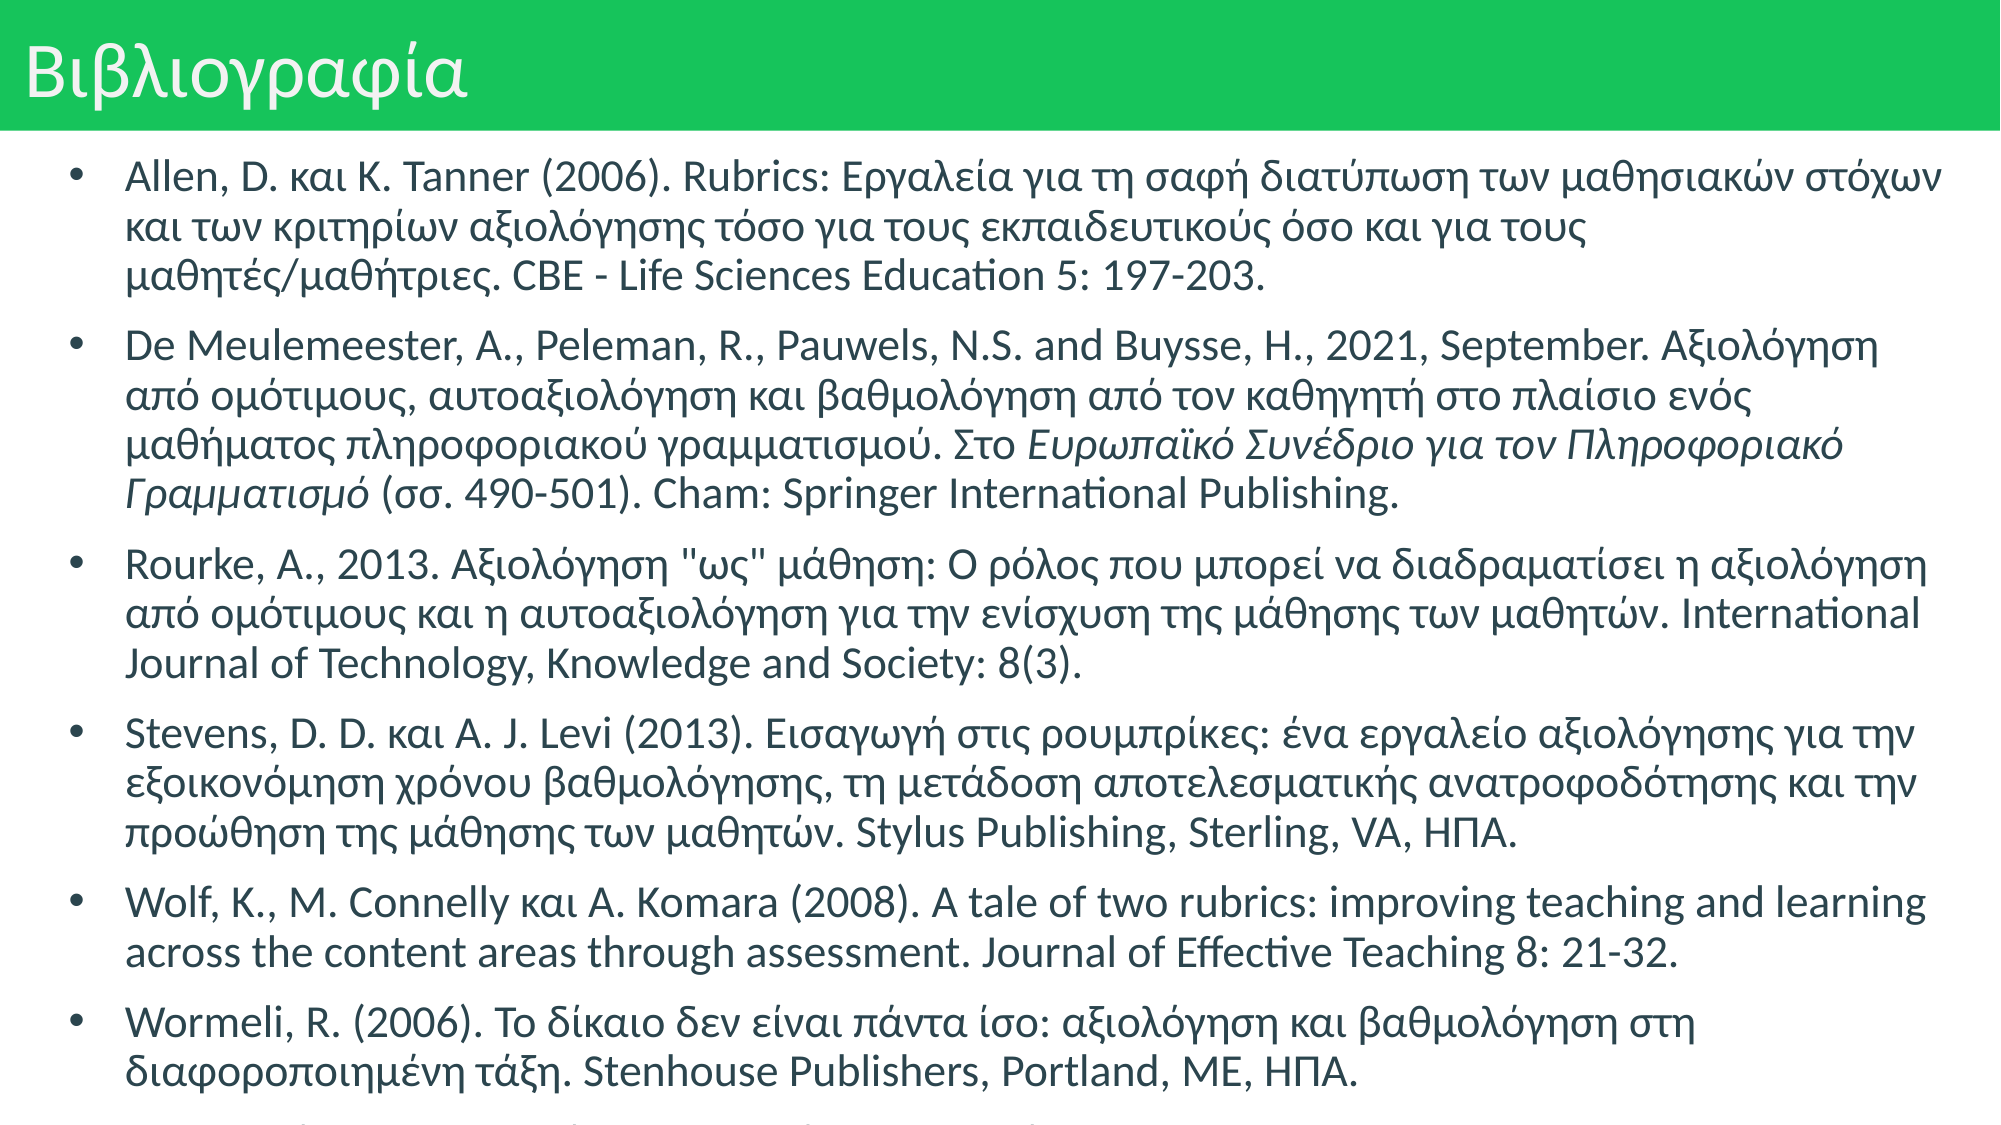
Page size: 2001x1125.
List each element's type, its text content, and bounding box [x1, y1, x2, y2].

title Βιβλιογραφία [16, 13, 1976, 131]
list Allen, D. και K. Tanner (2006). Rubrics: Εργαλεία για τη σαφή διατύπωση των μαθησιακών στόχων και των κριτηρίων αξιολόγησης τόσο για τους εκπαιδευτικούς όσο και για τους μαθητές/μαθήτριες. CBE - Life Sciences Education 5: 197-203. De Meulemeester, A., Peleman, R., Pauwels, N.S. and Buysse, H., 2021, September. Αξιολόγηση από ομότιμους, αυτοαξιολόγηση και βαθμολόγηση από τον καθηγητή στο πλαίσιο ενός μαθήματος πληροφοριακού γραμματισμού. Στο Ευρωπαϊκό Συνέδριο για τον Πληροφοριακό Γραμματισμό (σσ. 490-501). Cham: Springer International Publishing. Rourke, A., 2013. Αξιολόγηση "ως" μάθηση: Ο ρόλος που μπορεί να διαδραματίσει η αξιολόγηση από ομότιμους και η αυτοαξιολόγηση για την ενίσχυση της μάθησης των μαθητών. International Journal of Technology, Knowledge and Society: 8(3). Stevens, D. D. και A. J. Levi (2013). Εισαγωγή στις ρουμπρίκες: ένα εργαλείο αξιολόγησης για την εξοικονόμηση χρόνου βαθμολόγησης, τη μετάδοση αποτελεσματικής ανατροφοδότησης και την προώθηση της μάθησης των μαθητών. Stylus Publishing, Sterling, VA, ΗΠΑ. Wolf, K., M. Connelly και A. Komara (2008). A tale of two rubrics: improving teaching and learning across the content areas through assessment. Journal of Effective Teaching 8: 21-32. Wormeli, R. (2006). Το δίκαιο δεν είναι πάντα ίσο: αξιολόγηση και βαθμολόγηση στη διαφοροποιημένη τάξη. Stenhouse Publishers, Portland, ME, ΗΠΑ. Τεχνολογία Πληροφοριών Πανεπιστήμιο της Φλόριντα [16, 144, 1976, 1108]
